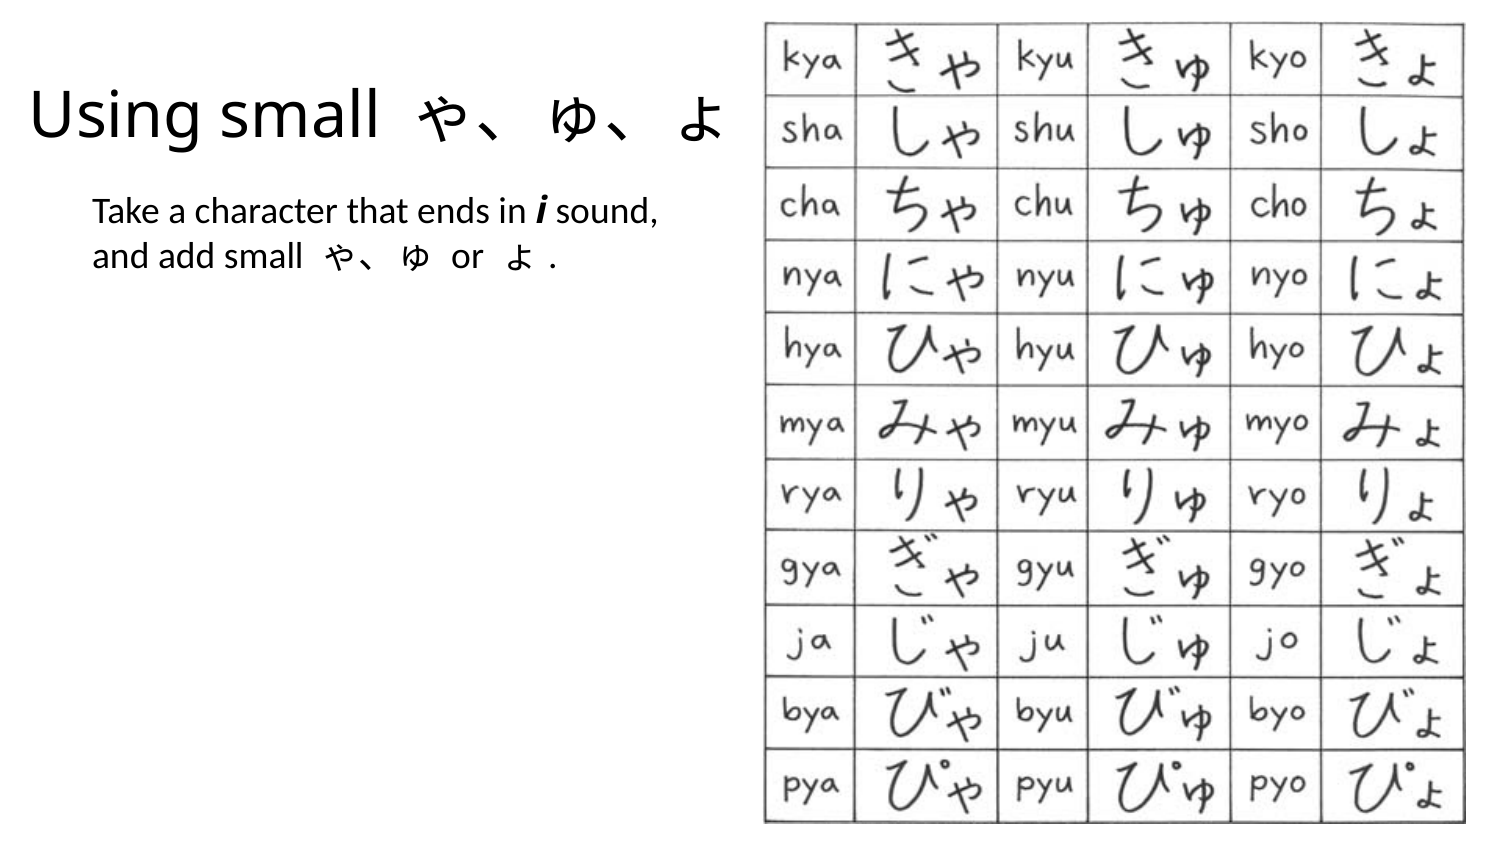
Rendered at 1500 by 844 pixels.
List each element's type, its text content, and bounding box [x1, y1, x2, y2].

picture [762, 21, 1466, 824]
text_box Take a character that ends in i sound, and add small ゃ、ゅ or ょ. [77, 179, 674, 284]
title Using small ゃ、ゅ、ょ [12, 25, 750, 197]
